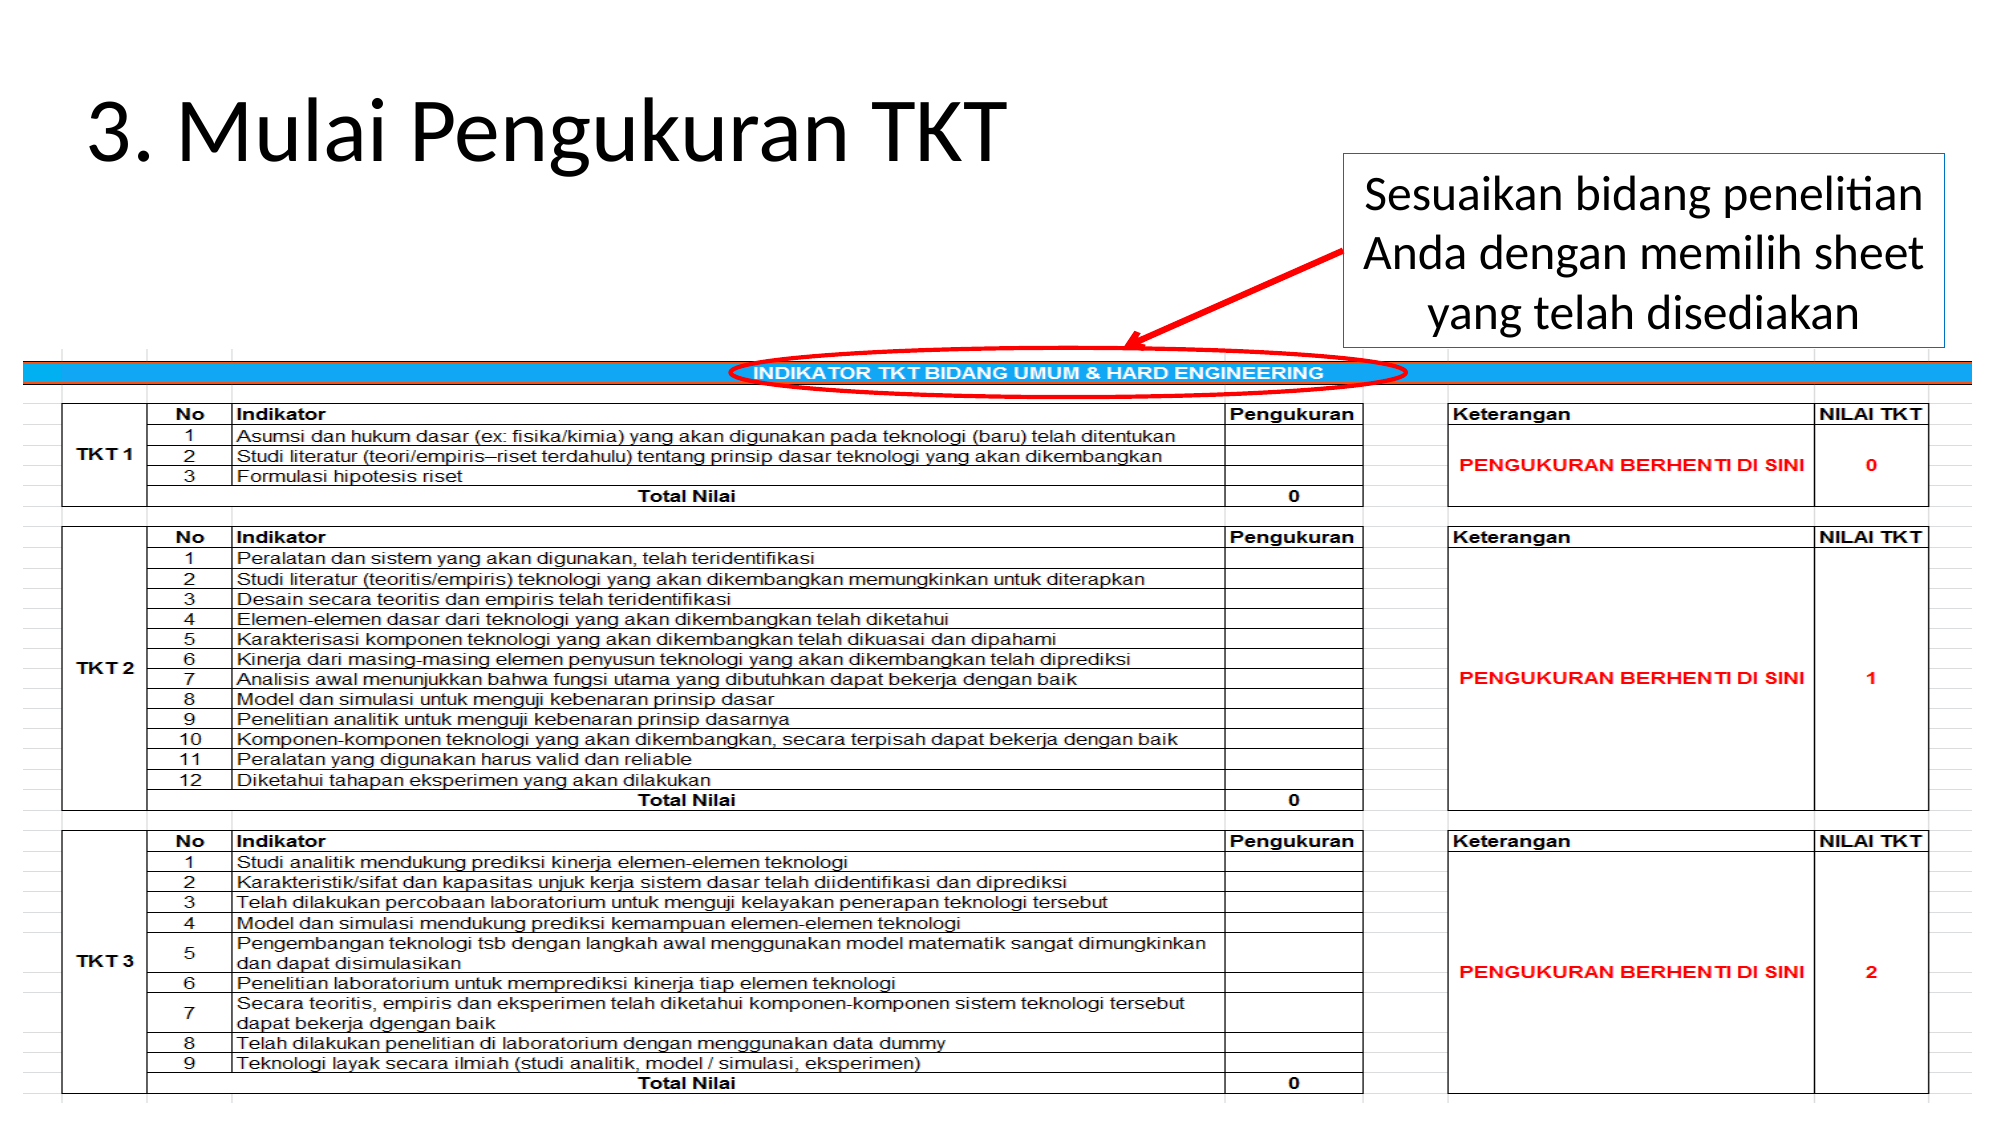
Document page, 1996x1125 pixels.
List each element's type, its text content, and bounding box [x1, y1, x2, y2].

title 3. Mulai Pengukuran TKT [70, 30, 1867, 219]
list Sesuaikan bidang penelitian Anda dengan memilih sheet yang telah disediakan [1343, 153, 1945, 348]
picture [23, 349, 1972, 1103]
text_box [898, 345, 1117, 349]
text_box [1122, 250, 1344, 348]
